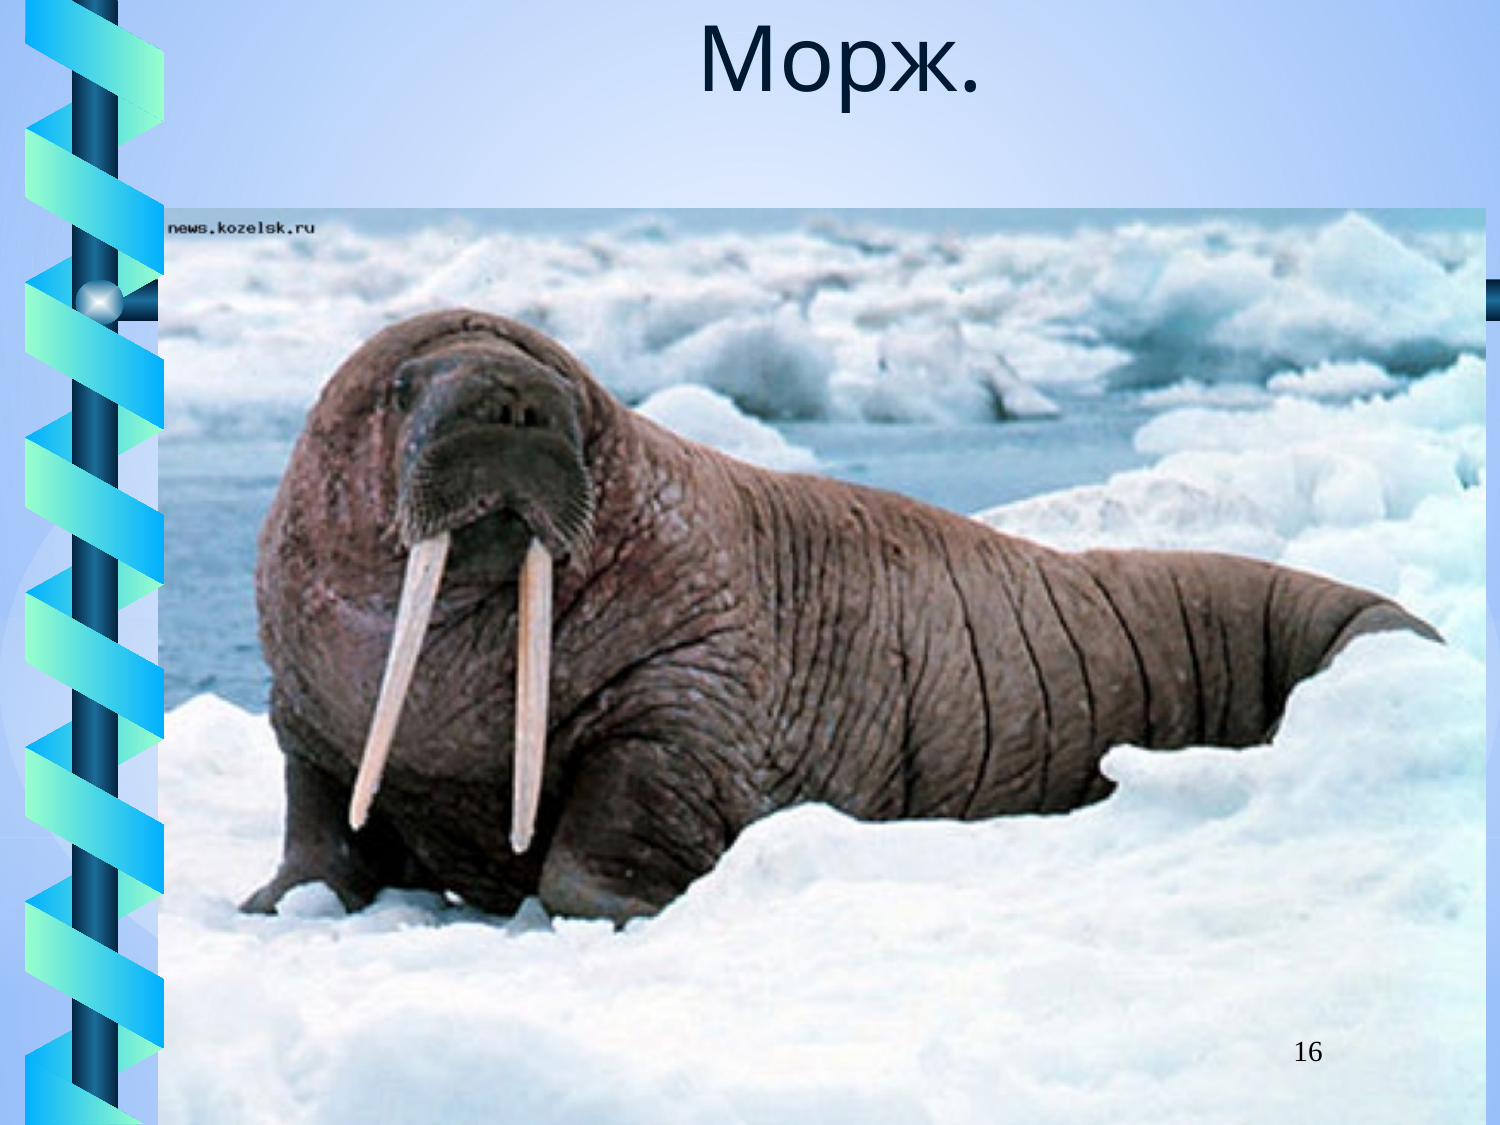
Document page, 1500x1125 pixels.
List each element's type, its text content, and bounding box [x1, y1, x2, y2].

picture [165, 208, 1486, 1125]
text_box [1491, 279, 1500, 322]
text_box Морж. [174, 0, 1500, 103]
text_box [24, 0, 165, 1125]
